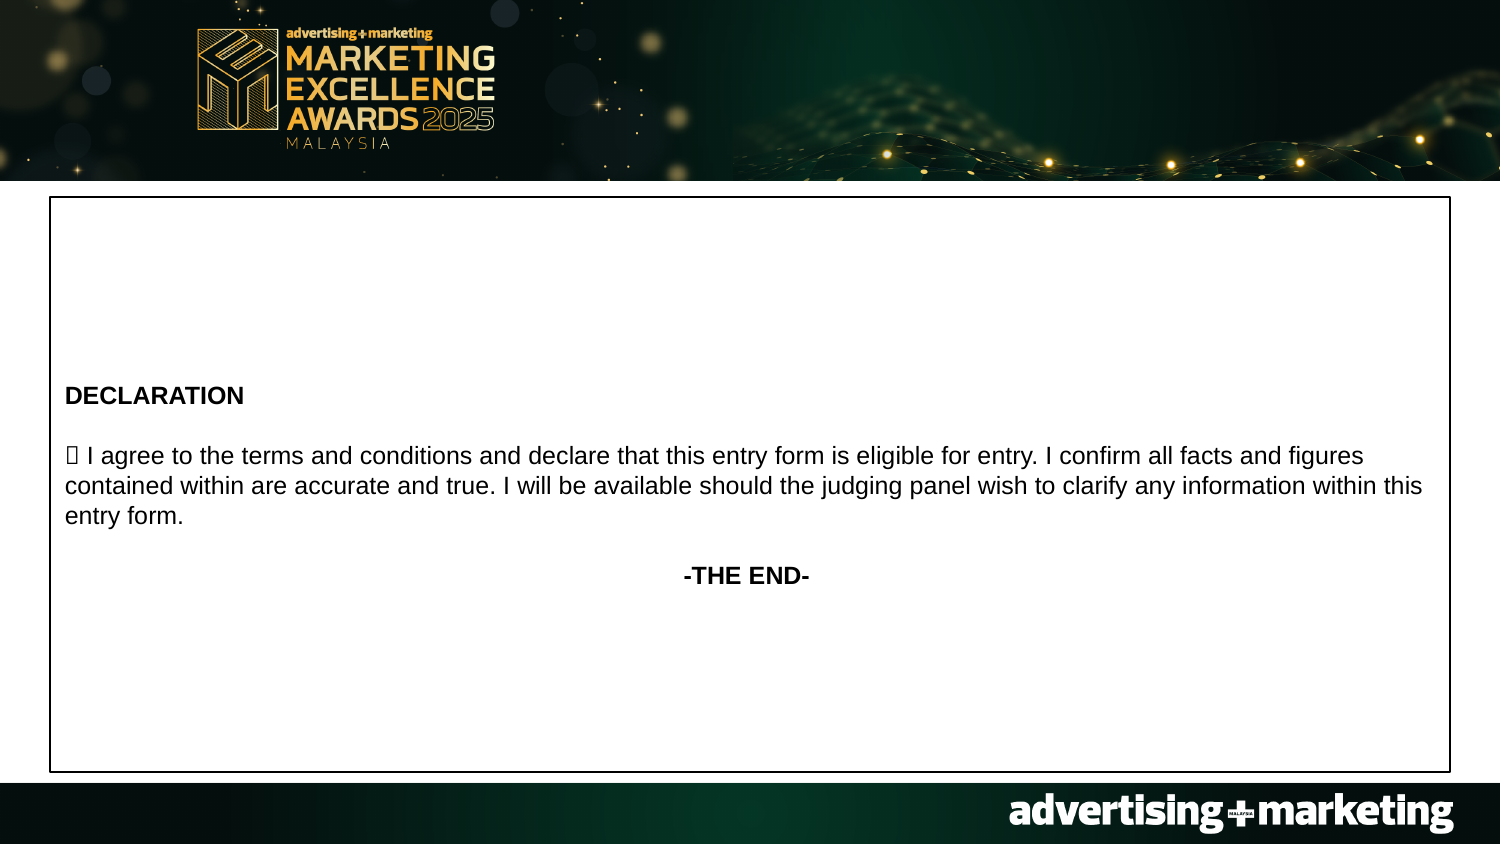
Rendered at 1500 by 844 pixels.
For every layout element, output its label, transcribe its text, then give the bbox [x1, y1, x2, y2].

picture [0, 0, 1500, 844]
text_box DECLARATION  I agree to the terms and conditions and declare that this entry form is eligible for entry. I confirm all facts and figures contained within are accurate and true. I will be available should the judging panel wish to clarify any information within this entry form. -THE END- [48, 195, 1452, 774]
